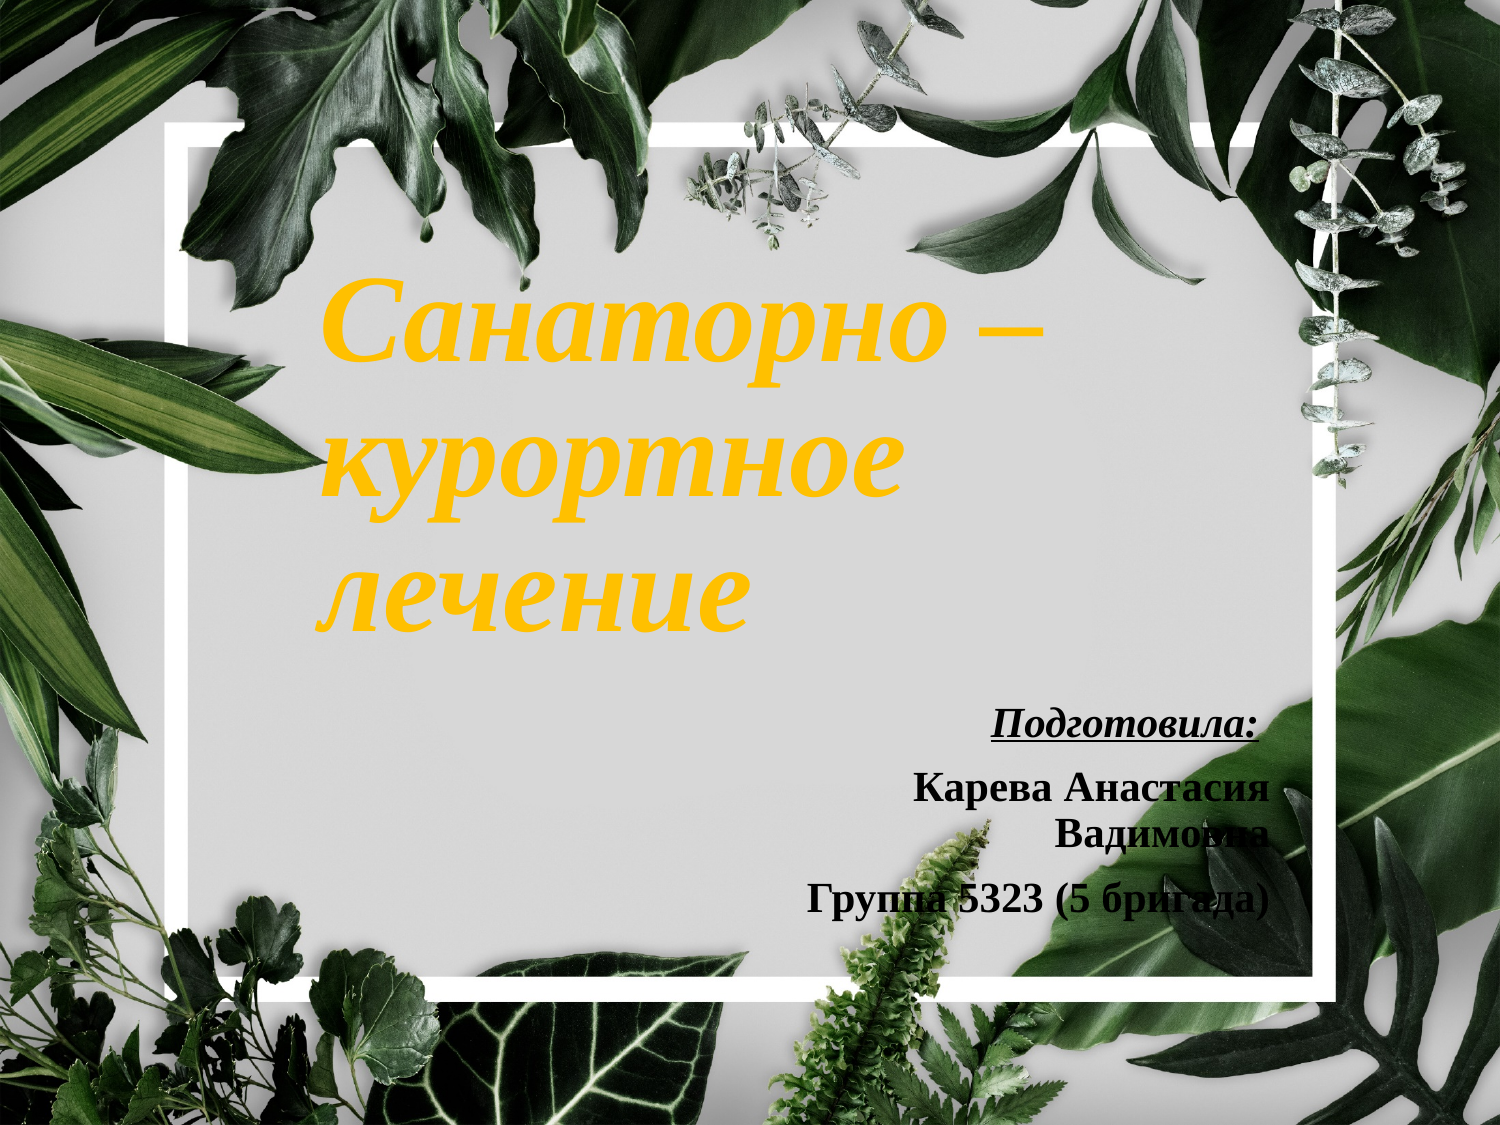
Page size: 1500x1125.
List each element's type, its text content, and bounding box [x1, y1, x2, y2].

picture [0, 0, 1500, 1125]
title Санаторно – курортное лечение [304, 243, 1332, 667]
subtitle Подготовила: Карева Анастасия Вадимовна Группа 5323 (5 бригада) [790, 692, 1285, 941]
